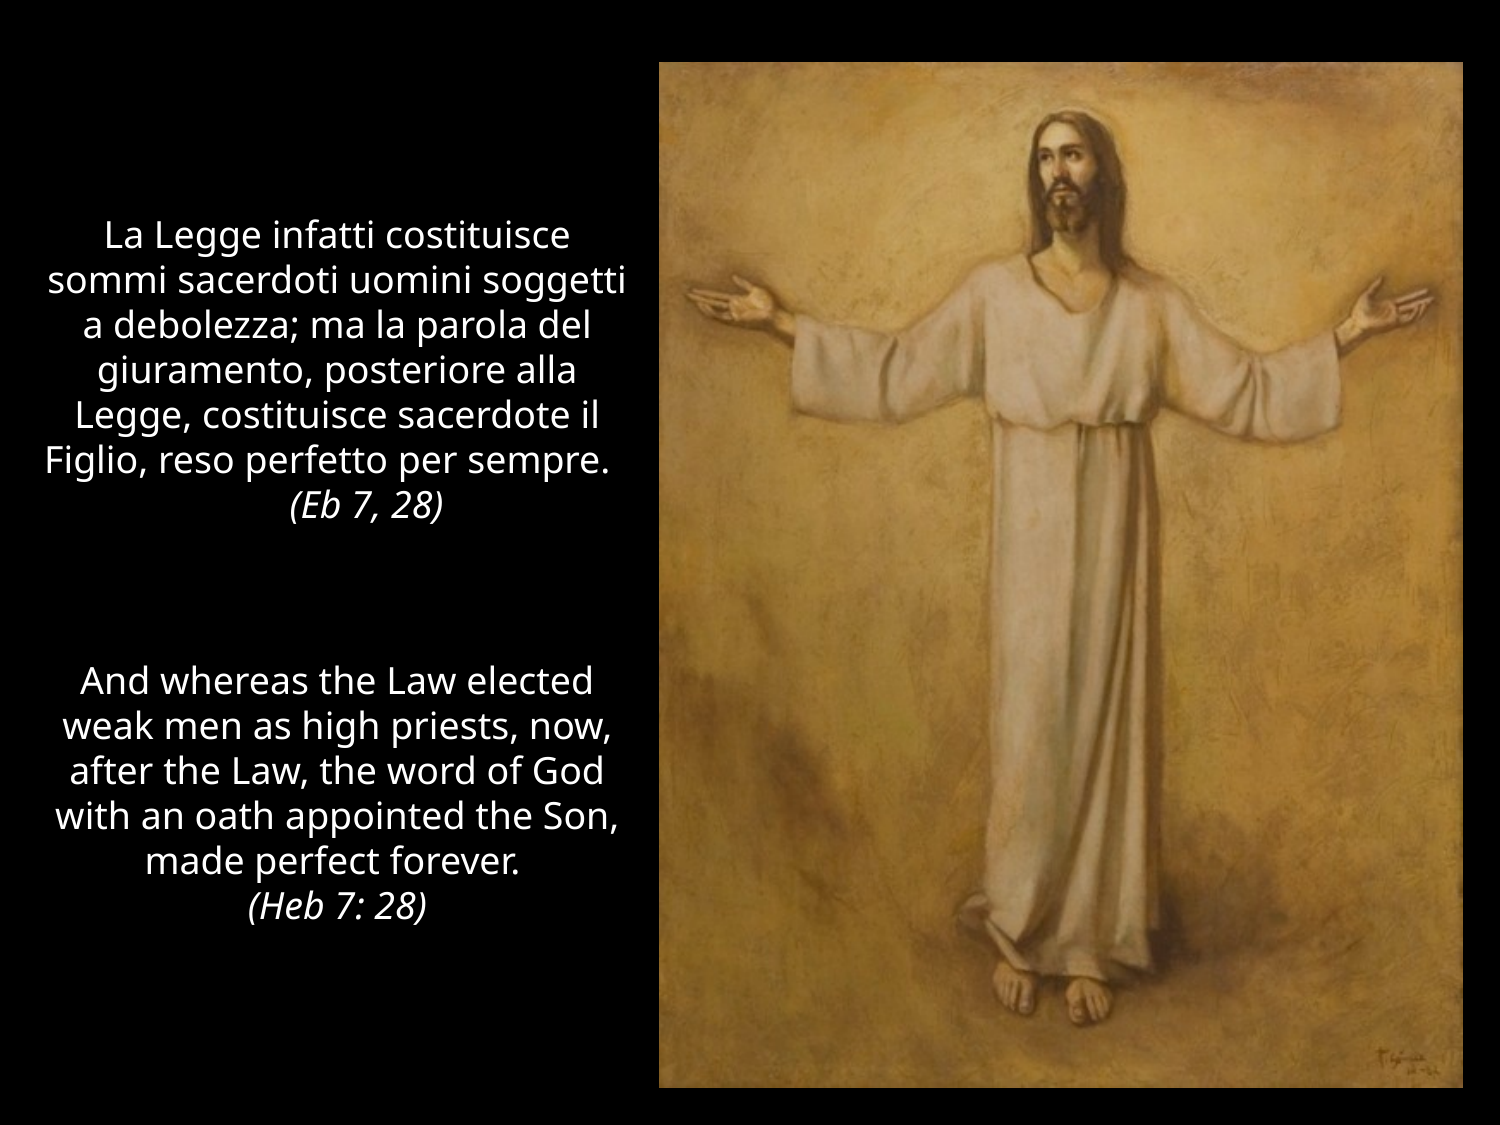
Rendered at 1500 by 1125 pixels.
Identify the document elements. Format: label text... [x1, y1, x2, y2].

text_box And whereas the Law elected weak men as high priests, now, after the Law, the word of God with an oath appointed the Son, made perfect forever. (Heb 7: 28) [24, 649, 650, 935]
title La Legge infatti costituisce sommi sacerdoti uomini soggetti a debolezza; ma la parola del giuramento, posteriore alla Legge, costituisce sacerdote il Figlio, reso perfetto per sempre. (Eb 7, 28) [24, 275, 650, 463]
picture [659, 62, 1463, 1088]
